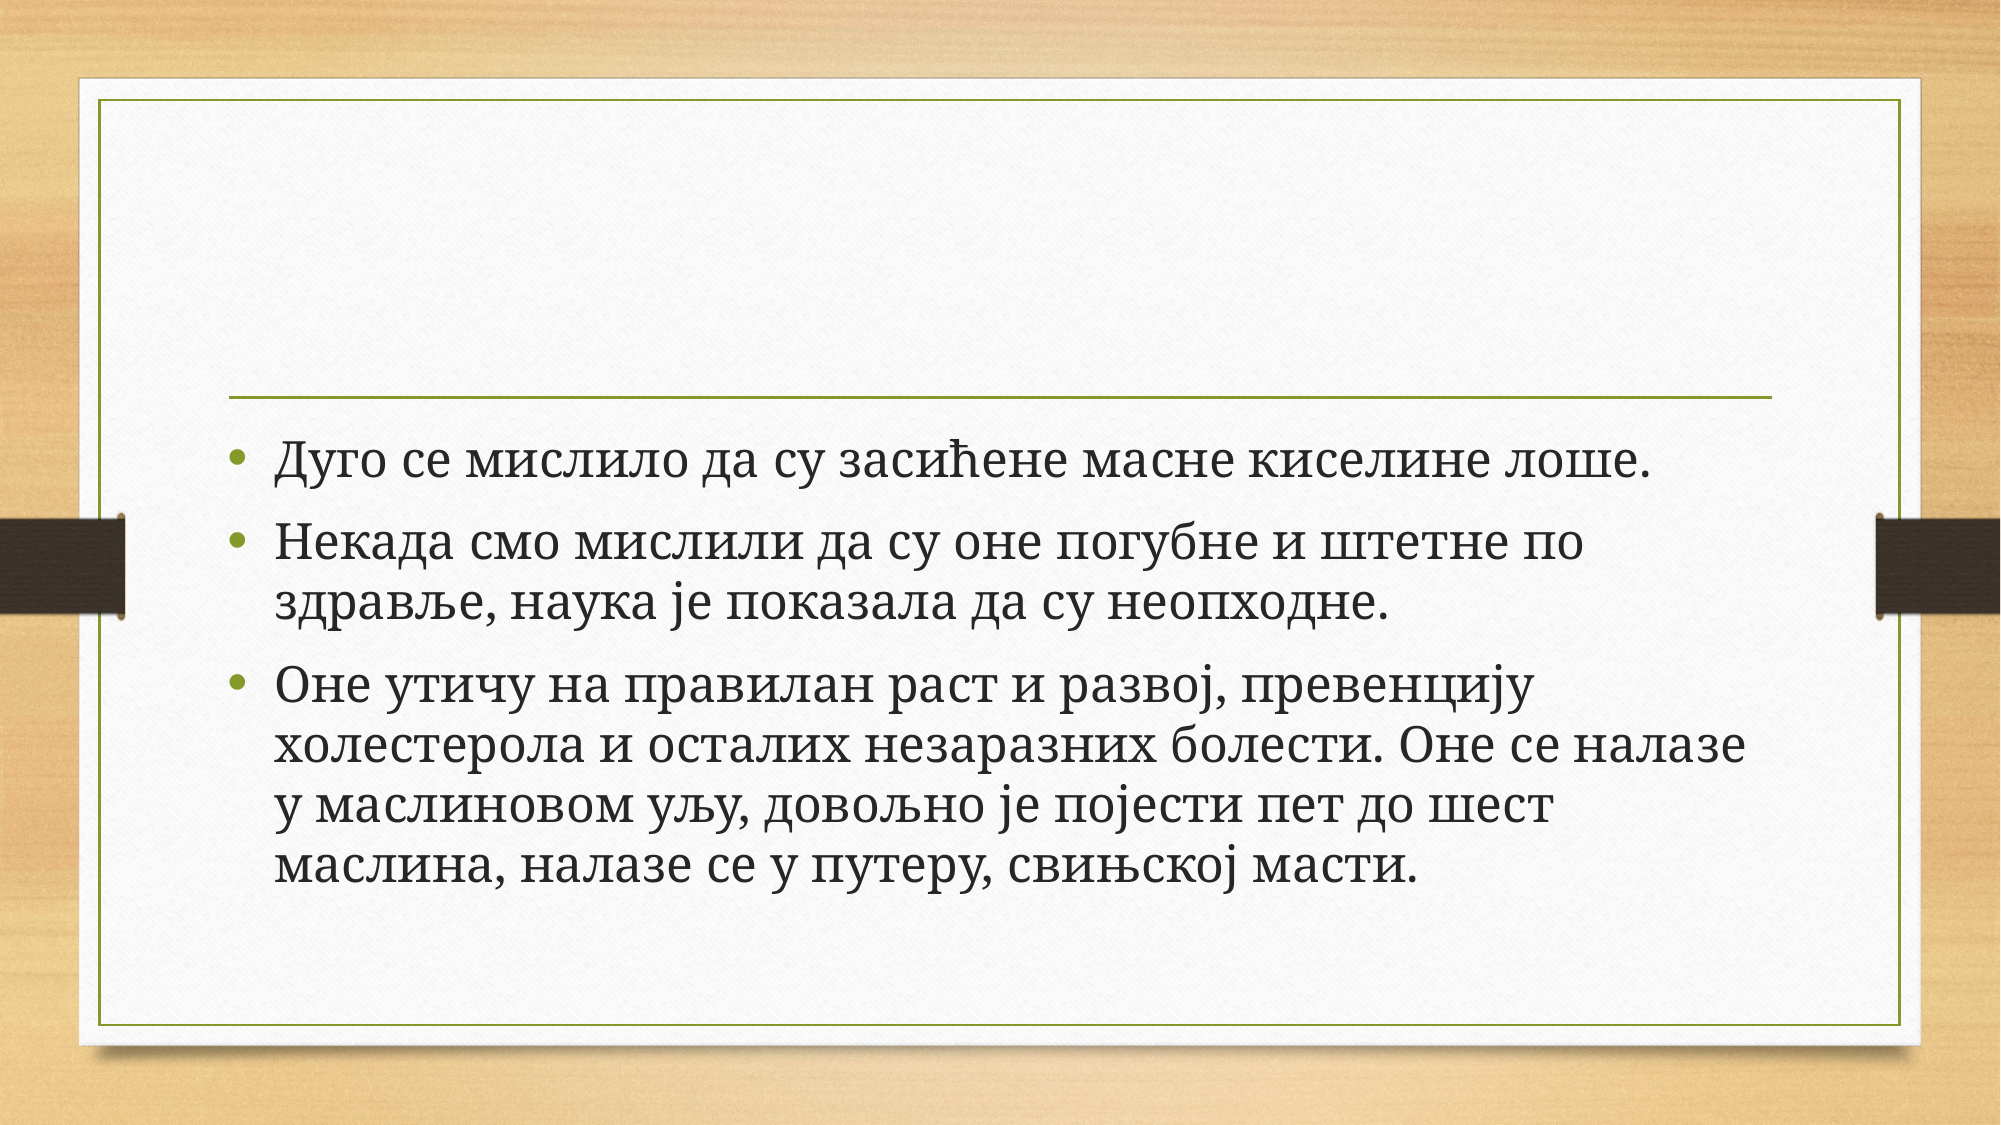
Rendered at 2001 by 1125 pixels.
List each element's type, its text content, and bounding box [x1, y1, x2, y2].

picture [0, 0, 2001, 1125]
list Дуго се мислило да су засићене масне киселине лоше. Некада смо мислили да су оне погубне и штетне по здравље, наука је показала да су неопходне. Оне утичу на правилан раст и развој, превенцију холестерола и осталих незаразних болести. Оне се налазе у маслиновом уљу, довољно је појести пет до шест маслина, налазе се у путеру, свињској масти. [212, 419, 1788, 964]
